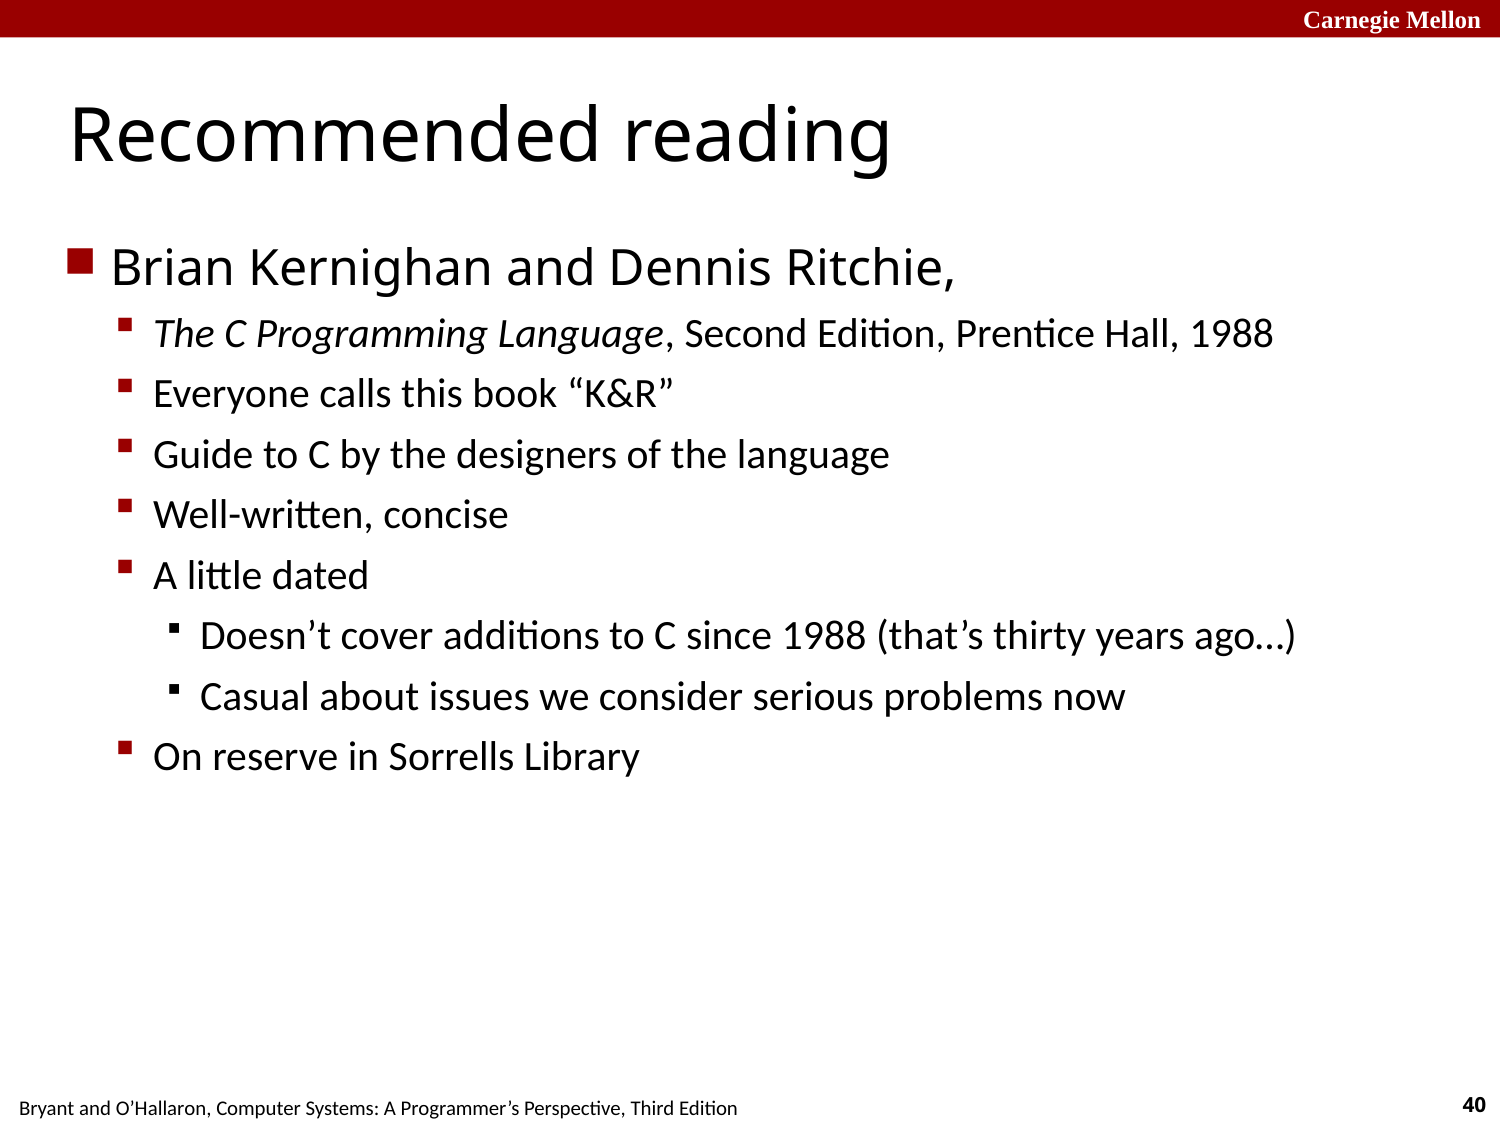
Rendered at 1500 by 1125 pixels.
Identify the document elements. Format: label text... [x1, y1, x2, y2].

title Recommended reading [62, 41, 1438, 222]
list Brian Kernighan and Dennis Ritchie, The C Programming Language, Second Edition, Prentice Hall, 1988 Everyone calls this book “K&R” Guide to C by the designers of the language Well-written, concise A little dated Doesn’t cover additions to C since 1988 (that’s thirty years ago…) Casual about issues we consider serious problems now On reserve in Sorrells Library [62, 228, 1438, 1122]
